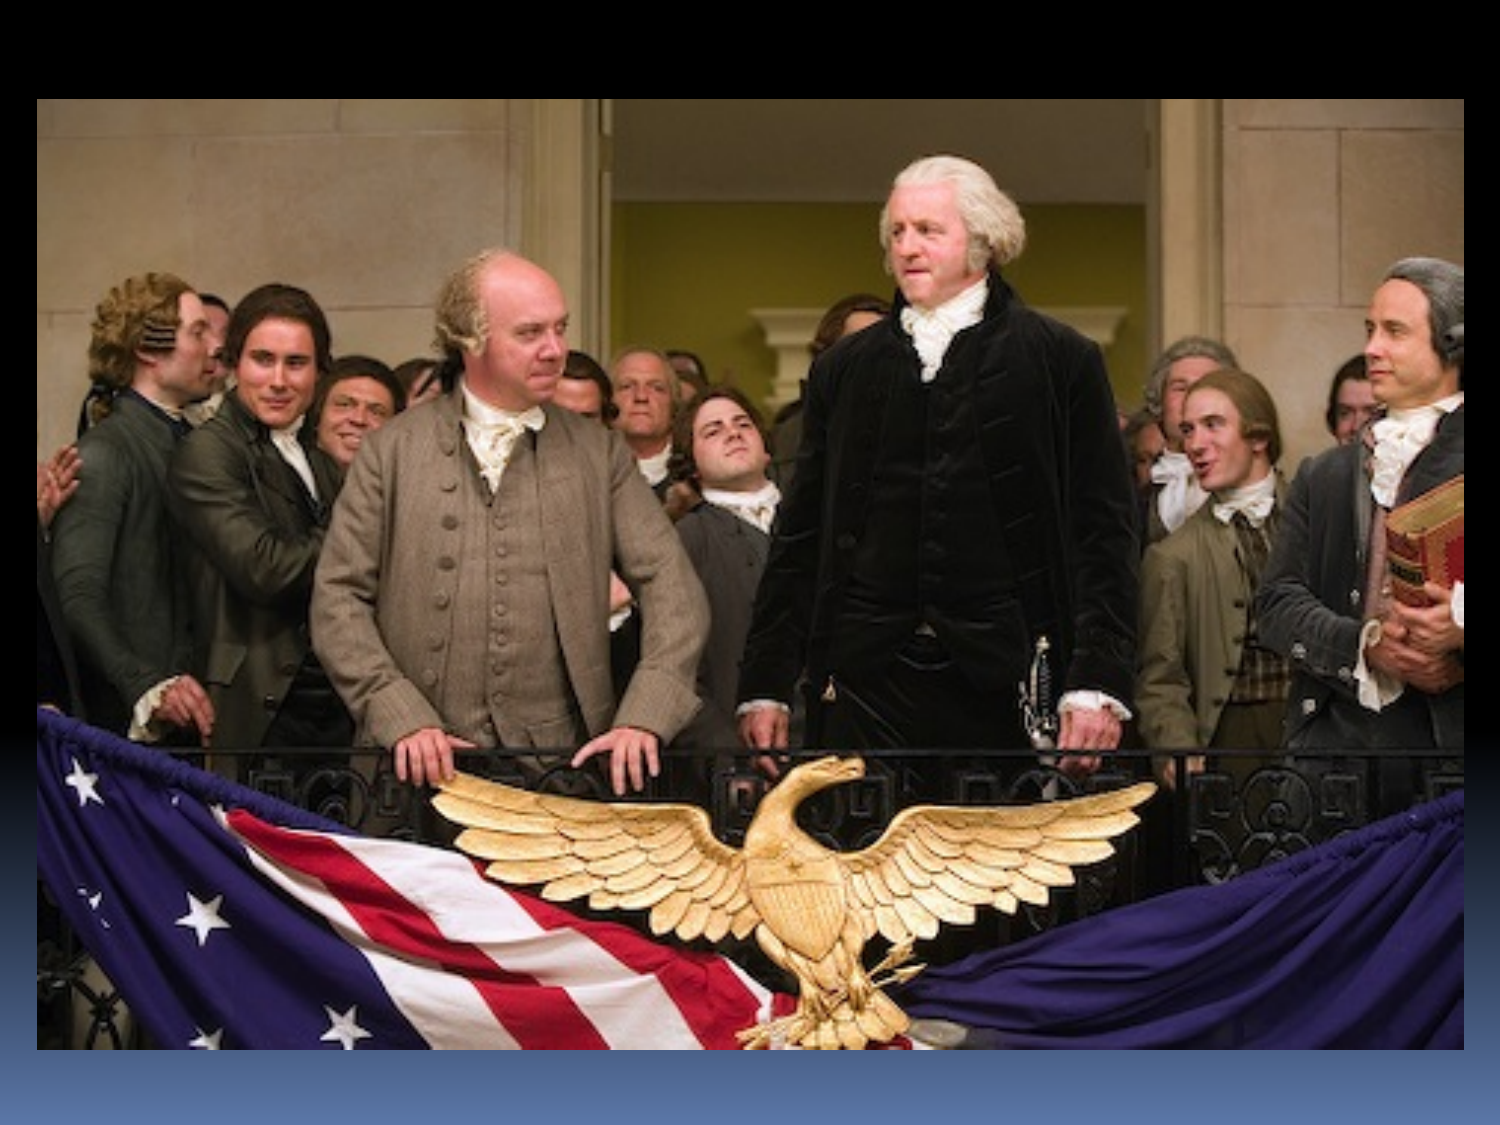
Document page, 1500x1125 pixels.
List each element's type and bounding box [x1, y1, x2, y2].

picture [37, 99, 1465, 1051]
